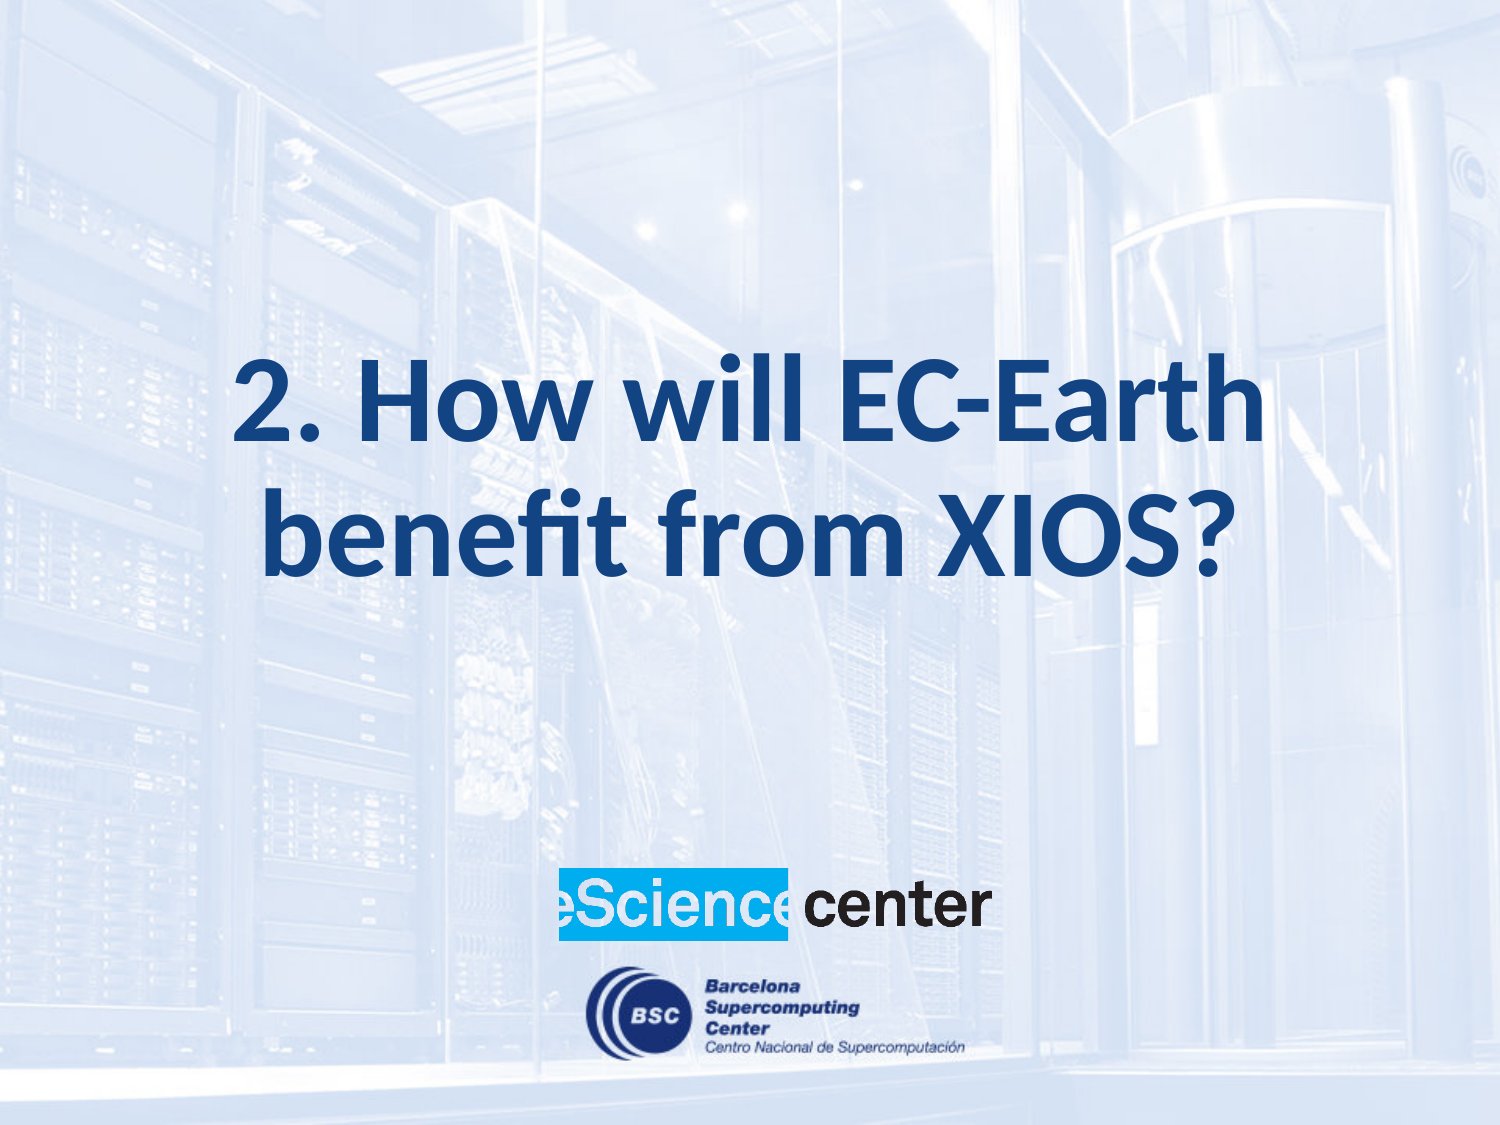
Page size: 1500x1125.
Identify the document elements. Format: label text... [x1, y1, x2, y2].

picture [0, 0, 1500, 1125]
title 2. How will EC-Earth benefit from XIOS? [188, 143, 1311, 794]
